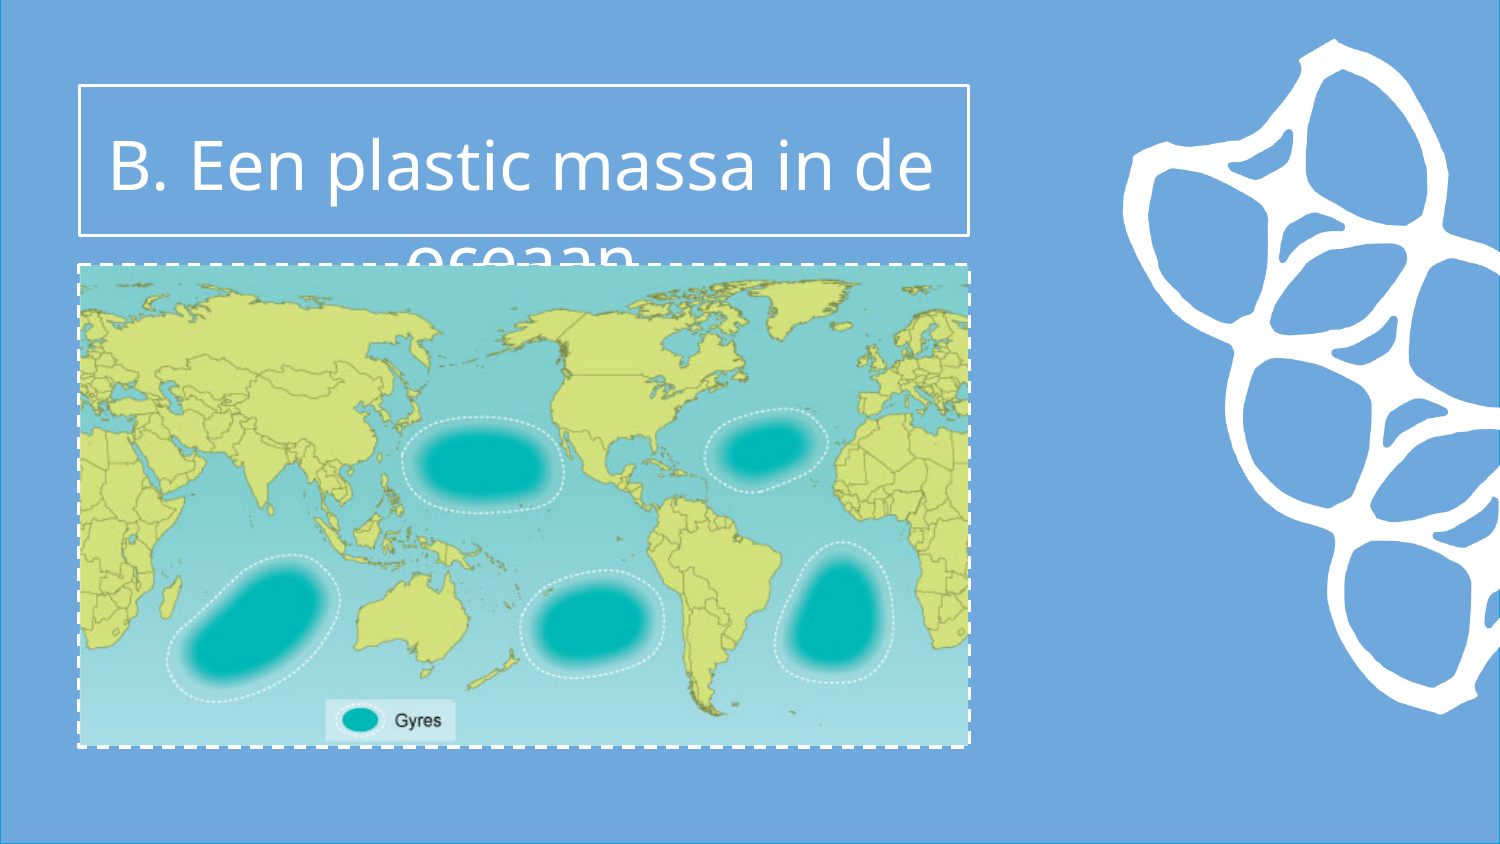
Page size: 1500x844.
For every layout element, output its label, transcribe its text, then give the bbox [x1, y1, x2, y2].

text_box [79, 85, 969, 94]
text_box [0, 0, 1500, 844]
picture [79, 265, 969, 746]
picture [1063, 15, 1500, 741]
text_box B. Een plastic massa in de oceaan [74, 94, 969, 236]
